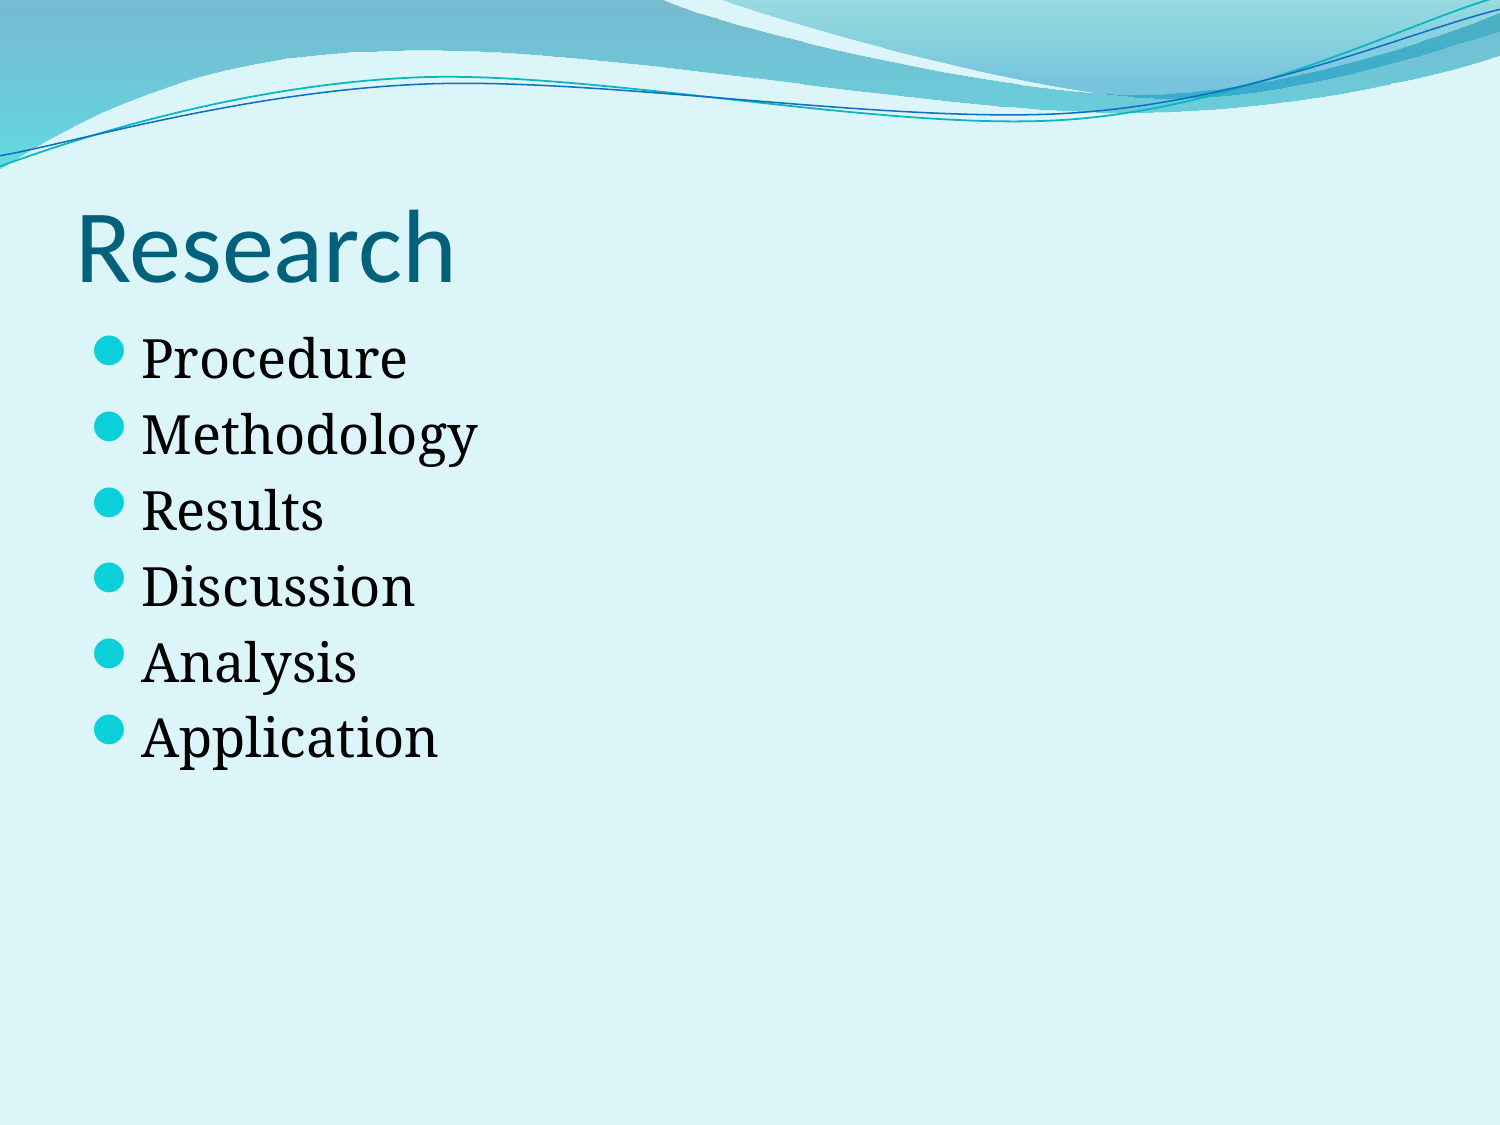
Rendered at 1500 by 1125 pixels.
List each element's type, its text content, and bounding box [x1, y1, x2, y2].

list Procedure Methodology Results Discussion Analysis Application [75, 317, 1425, 1038]
title Research [75, 115, 1425, 303]
